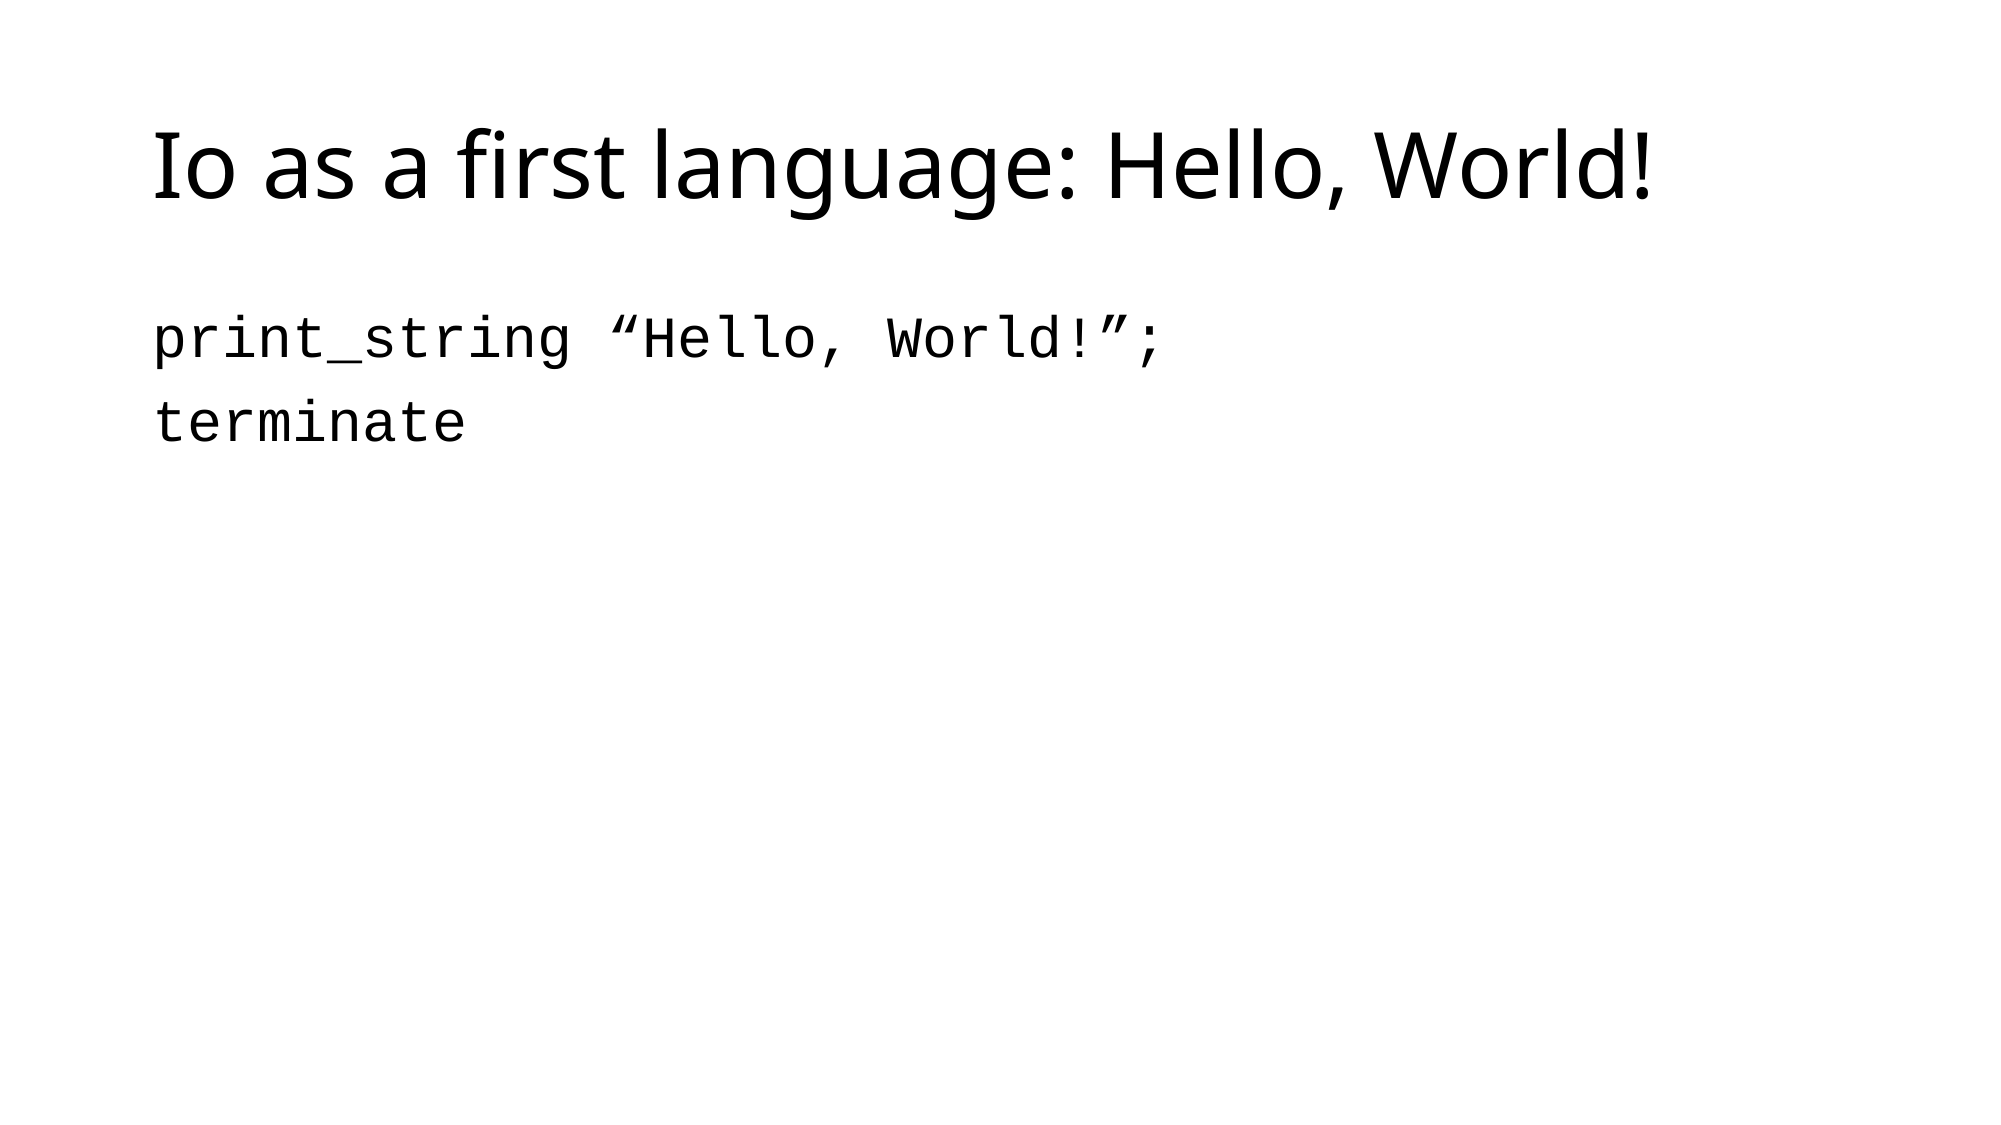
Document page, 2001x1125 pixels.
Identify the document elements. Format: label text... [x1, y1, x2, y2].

title Io as a first language: Hello, World! [137, 59, 1863, 278]
list print_string “Hello, World!”; terminate [137, 299, 1863, 1014]
